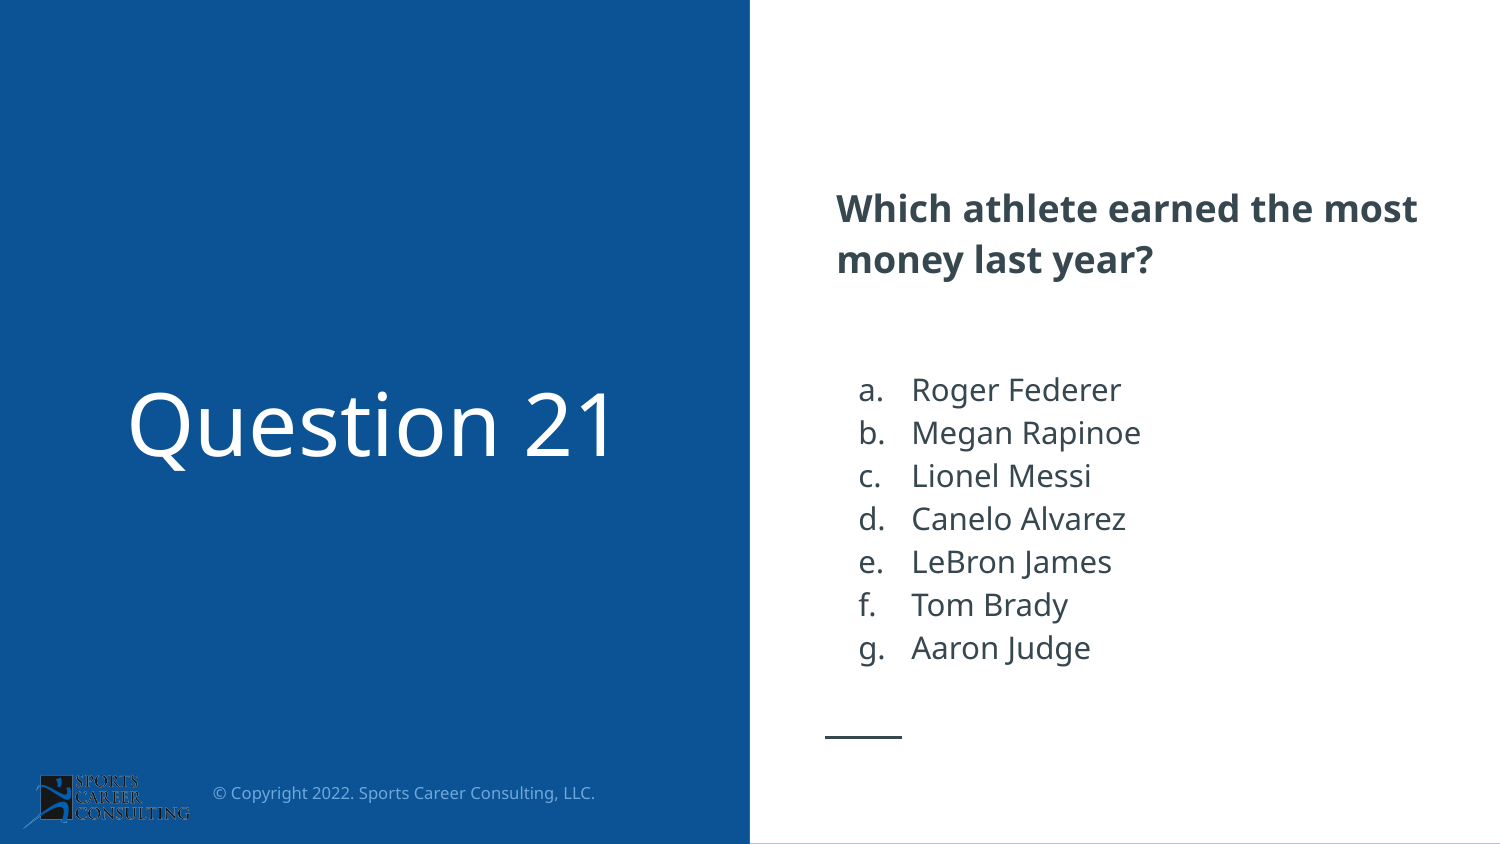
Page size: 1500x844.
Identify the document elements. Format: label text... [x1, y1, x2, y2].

list Which athlete earned the most money last year? Roger Federer Megan Rapinoe Lionel Messi Canelo Alvarez LeBron James Tom Brady Aaron Judge [821, 118, 1466, 725]
text_box © Copyright 2022. Sports Career Consulting, LLC. [197, 767, 750, 838]
picture [22, 774, 190, 829]
title Question 21 [43, 298, 708, 546]
